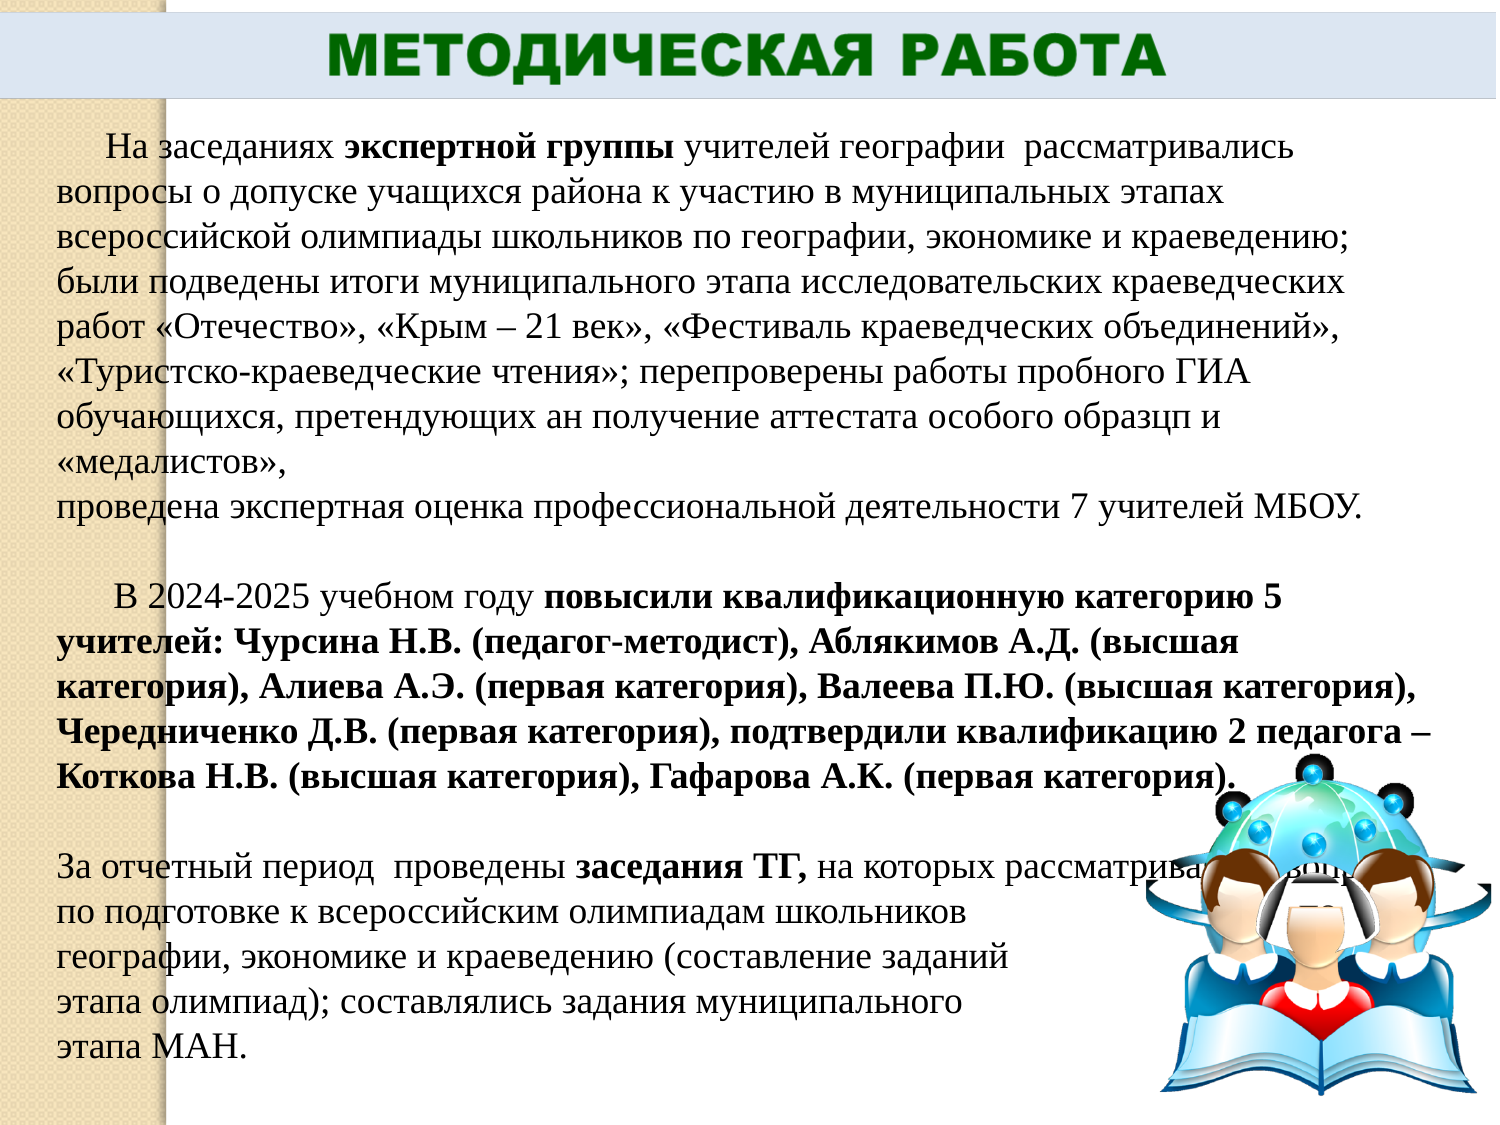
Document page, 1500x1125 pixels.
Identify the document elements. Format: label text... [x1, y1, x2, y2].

text_box На заседаниях экспертной группы учителей географии рассматривались вопросы о допуске учащихся района к участию в муниципальных этапах всероссийской олимпиады школьников по географии, экономике и краеведению; были подведены итоги муниципального этапа исследовательских краеведческих работ «Отечество», «Крым – 21 век», «Фестиваль краеведческих объединений», «Туристско-краеведческие чтения»; перепроверены работы пробного ГИА обучающихся, претендующих ан получение аттестата особого образцп и «медалистов», проведена экспертная оценка профессиональной деятельности 7 учителей МБОУ. В 2024-2025 учебном году повысили квалификационную категорию 5 учителей: Чурсина Н.В. (педагог-методист), Аблякимов А.Д. (высшая категория), Алиева А.Э. (первая категория), Валеева П.Ю. (высшая категория), Чередниченко Д.В. (первая категория), подтвердили квалификацию 2 педагога – Коткова Н.В. (высшая категория), Гафарова А.К. (первая категория). За отчетный период проведены заседания ТГ, на которых рассматривались вопросы по подготовке к всероссийским олимпиадам школьников по географии, экономике и краеведению (составление заданий школьного этапа олимпиад); составлялись задания муниципального этапа МАН. [41, 137, 1448, 1074]
picture [1138, 748, 1500, 1099]
picture [0, 2, 1497, 127]
